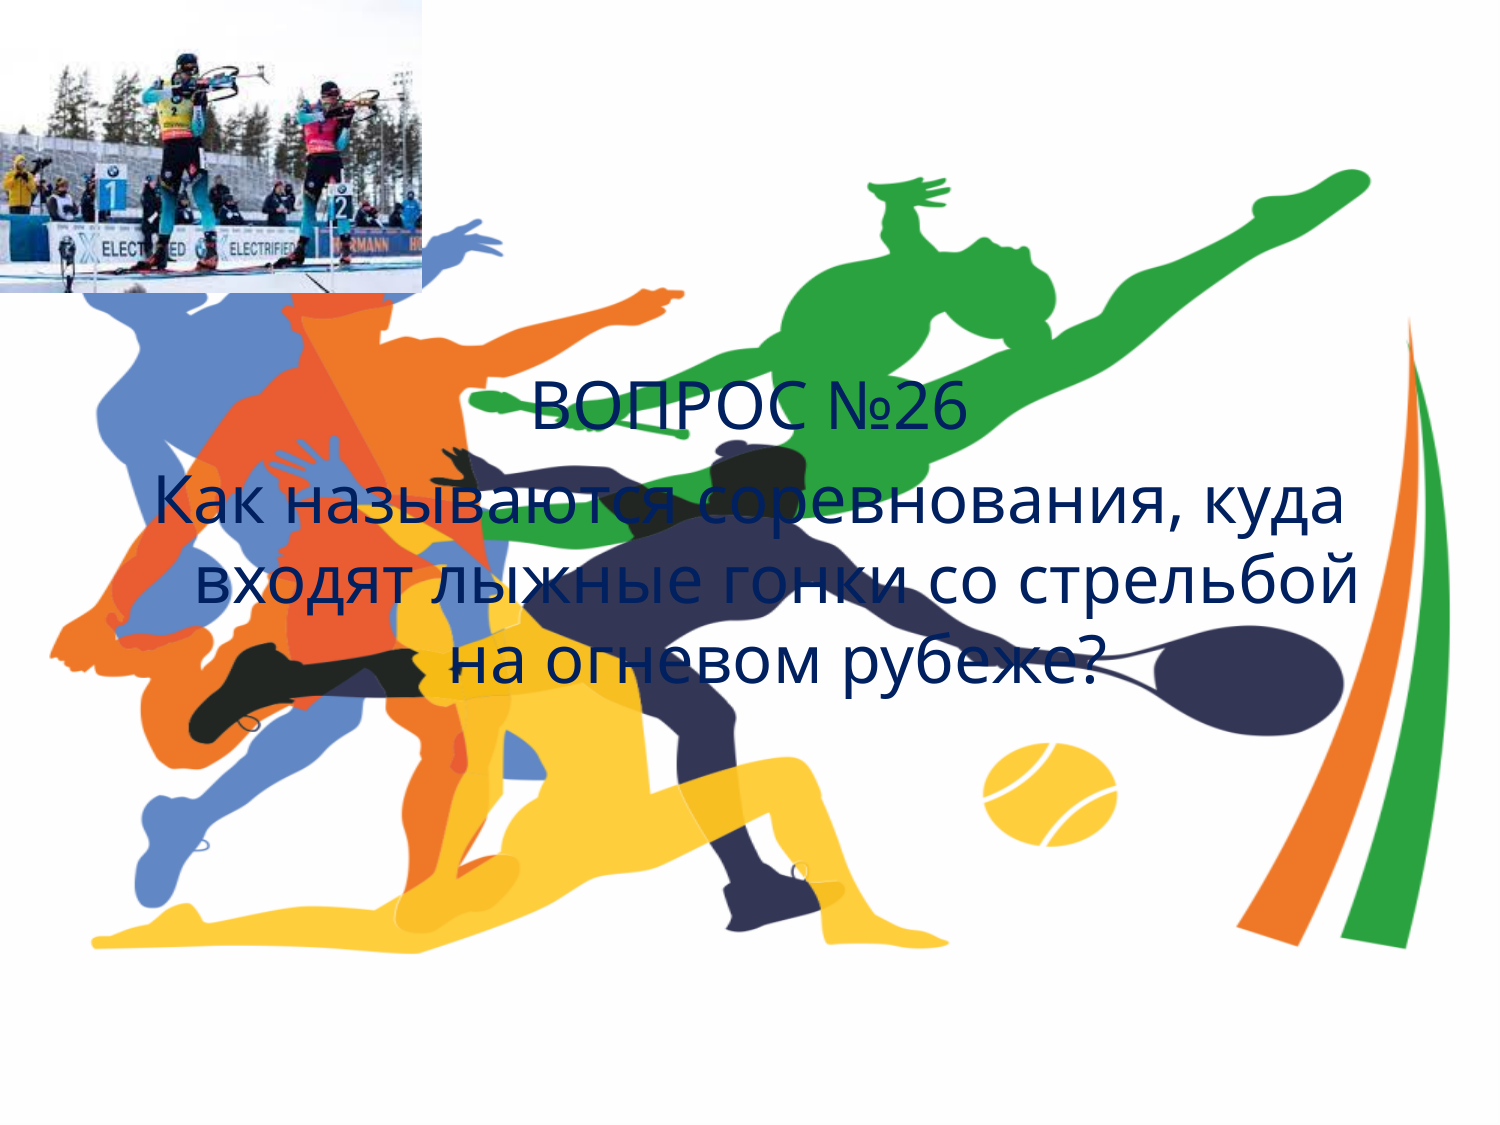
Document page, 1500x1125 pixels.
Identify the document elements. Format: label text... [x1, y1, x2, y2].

list ВОПРОС №26 Как называются соревнования, куда входят лыжные гонки со стрельбой на огневом рубеже? [75, 262, 1425, 1005]
picture [0, 0, 1500, 1125]
